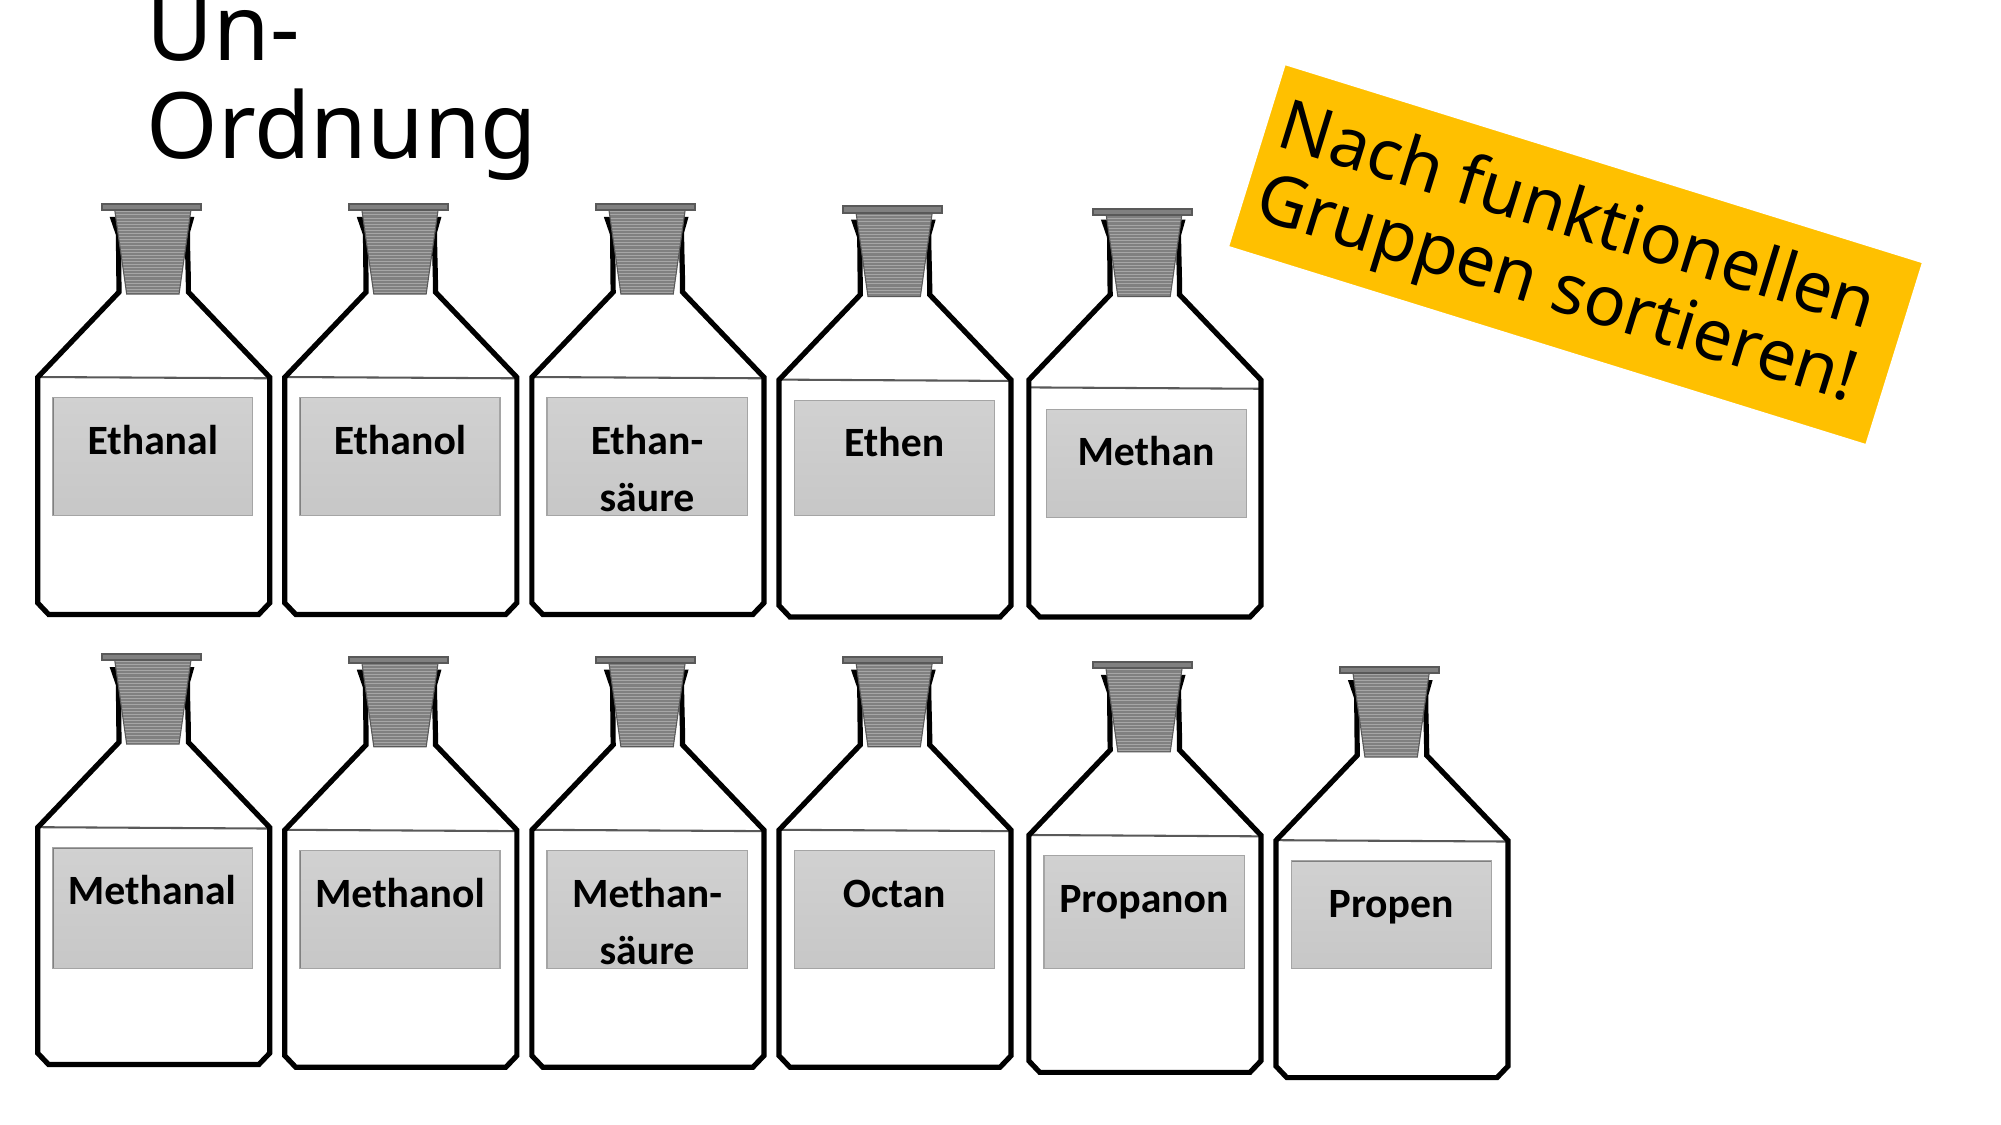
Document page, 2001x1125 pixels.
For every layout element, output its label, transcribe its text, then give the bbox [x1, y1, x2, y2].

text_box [37, 203, 1509, 1078]
title Un-Ordnung [131, 0, 623, 160]
text_box Nach funktionellen Gruppen sortieren! [1239, 61, 1926, 448]
